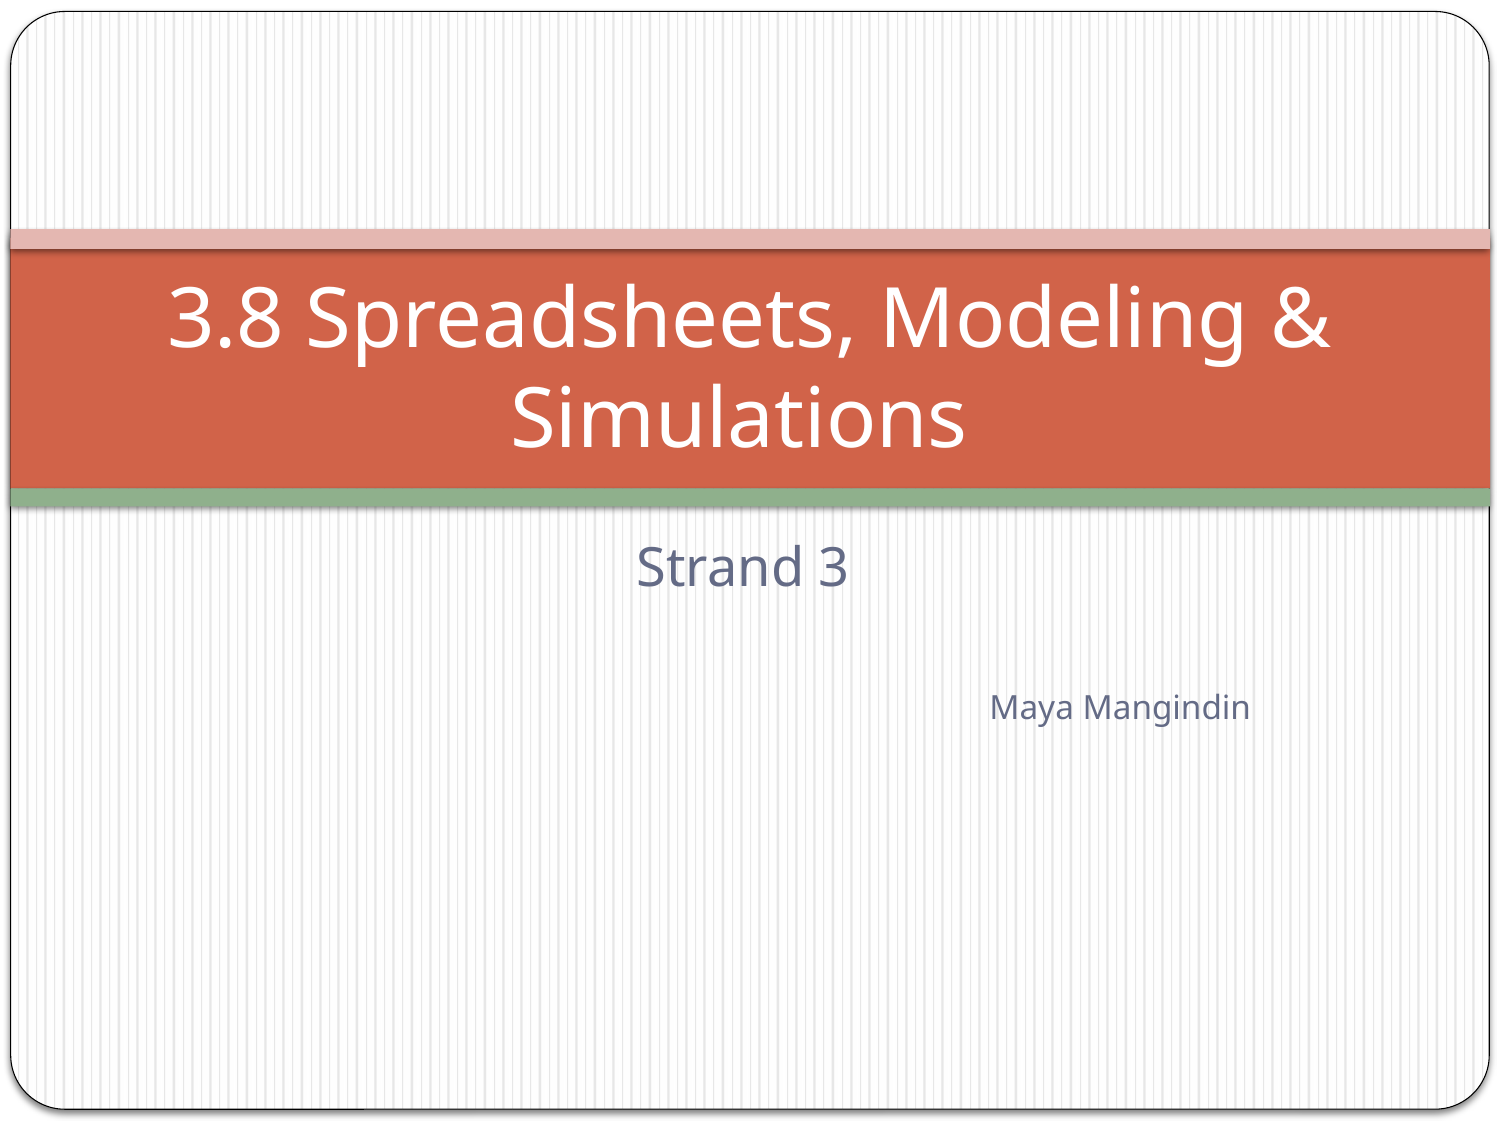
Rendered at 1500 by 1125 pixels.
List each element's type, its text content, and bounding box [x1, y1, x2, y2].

subtitle Strand 3 Maya Mangindin [225, 525, 1275, 788]
title 3.8 Spreadsheets, Modeling & Simulations [75, 247, 1425, 489]
